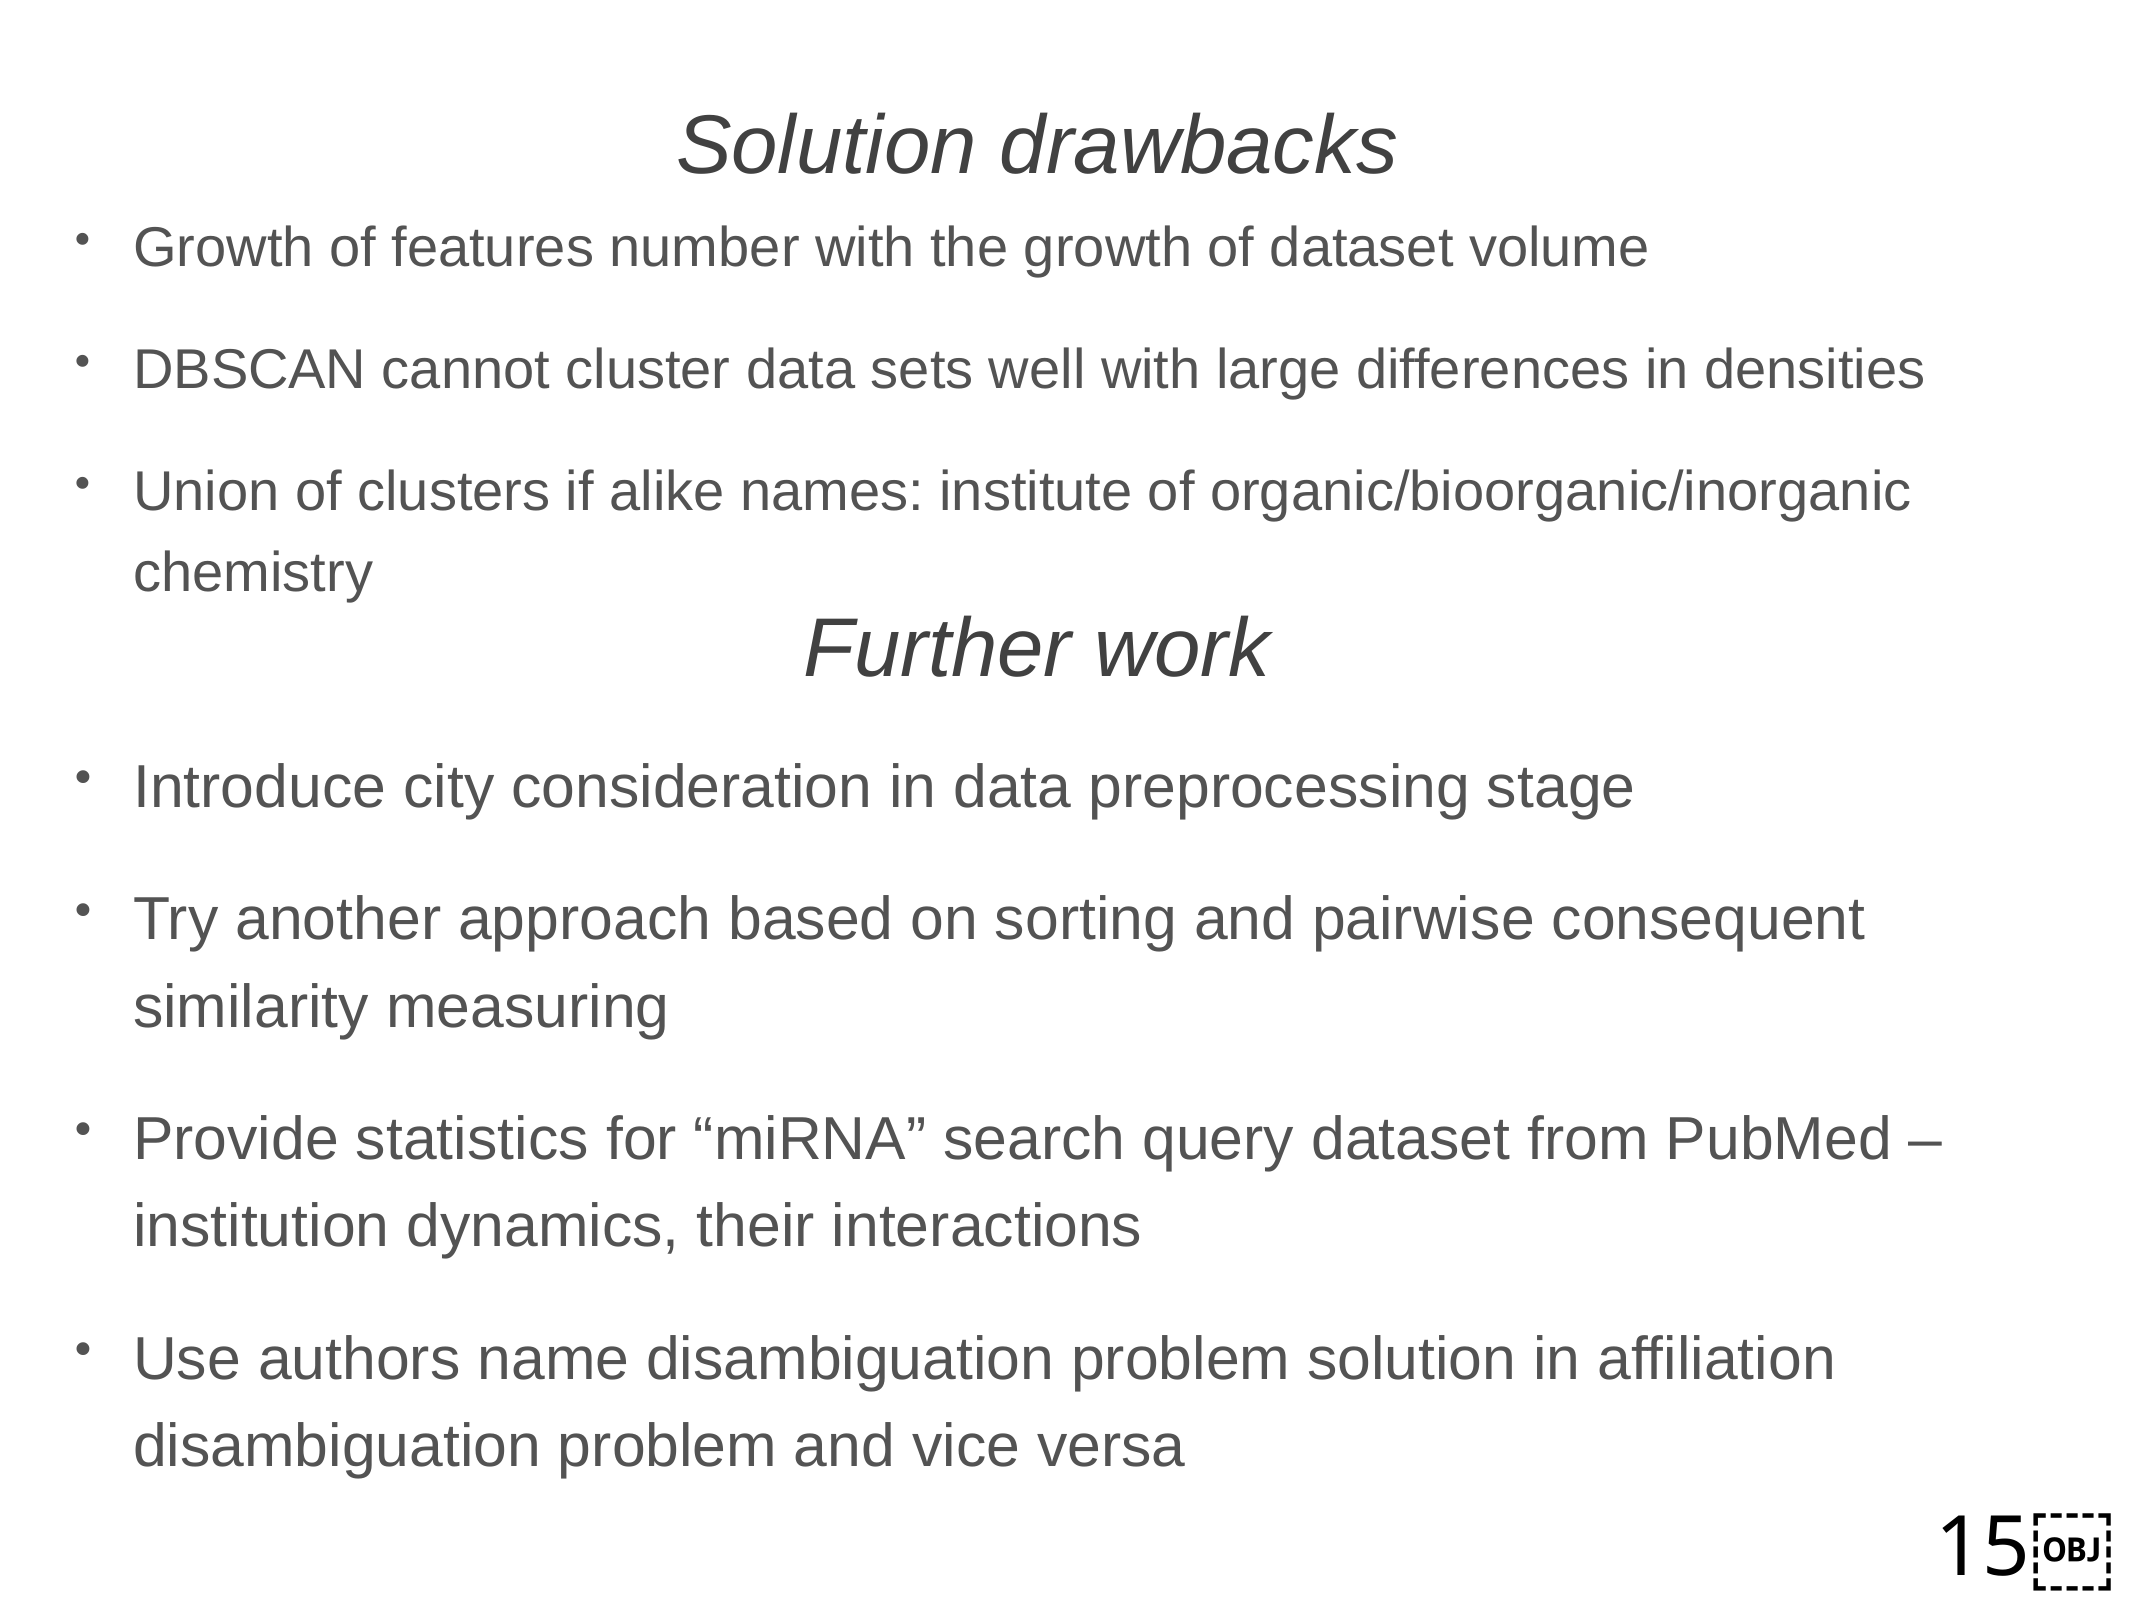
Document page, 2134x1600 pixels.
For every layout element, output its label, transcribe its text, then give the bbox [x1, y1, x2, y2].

text_box Introduce city consideration in data preprocessing stage Try another approach based on sorting and pairwise consequent similarity measuring Provide statistics for “miRNA” search query dataset from PubMed – institution dynamics, their interactions Use authors name disambiguation problem solution in affiliation disambiguation problem and vice versa [66, 723, 2067, 1487]
text_box Growth of features number with the growth of dataset volume DBSCAN cannot cluster data sets well with large differences in densities Union of clusters if alike names: institute of organic/bioorganic/inorganic chemistry [66, 188, 2067, 611]
text_box 15￼ [1914, 1483, 2134, 1600]
text_box Solution drawbacks [667, 81, 1407, 188]
text_box Further work [795, 611, 1280, 701]
